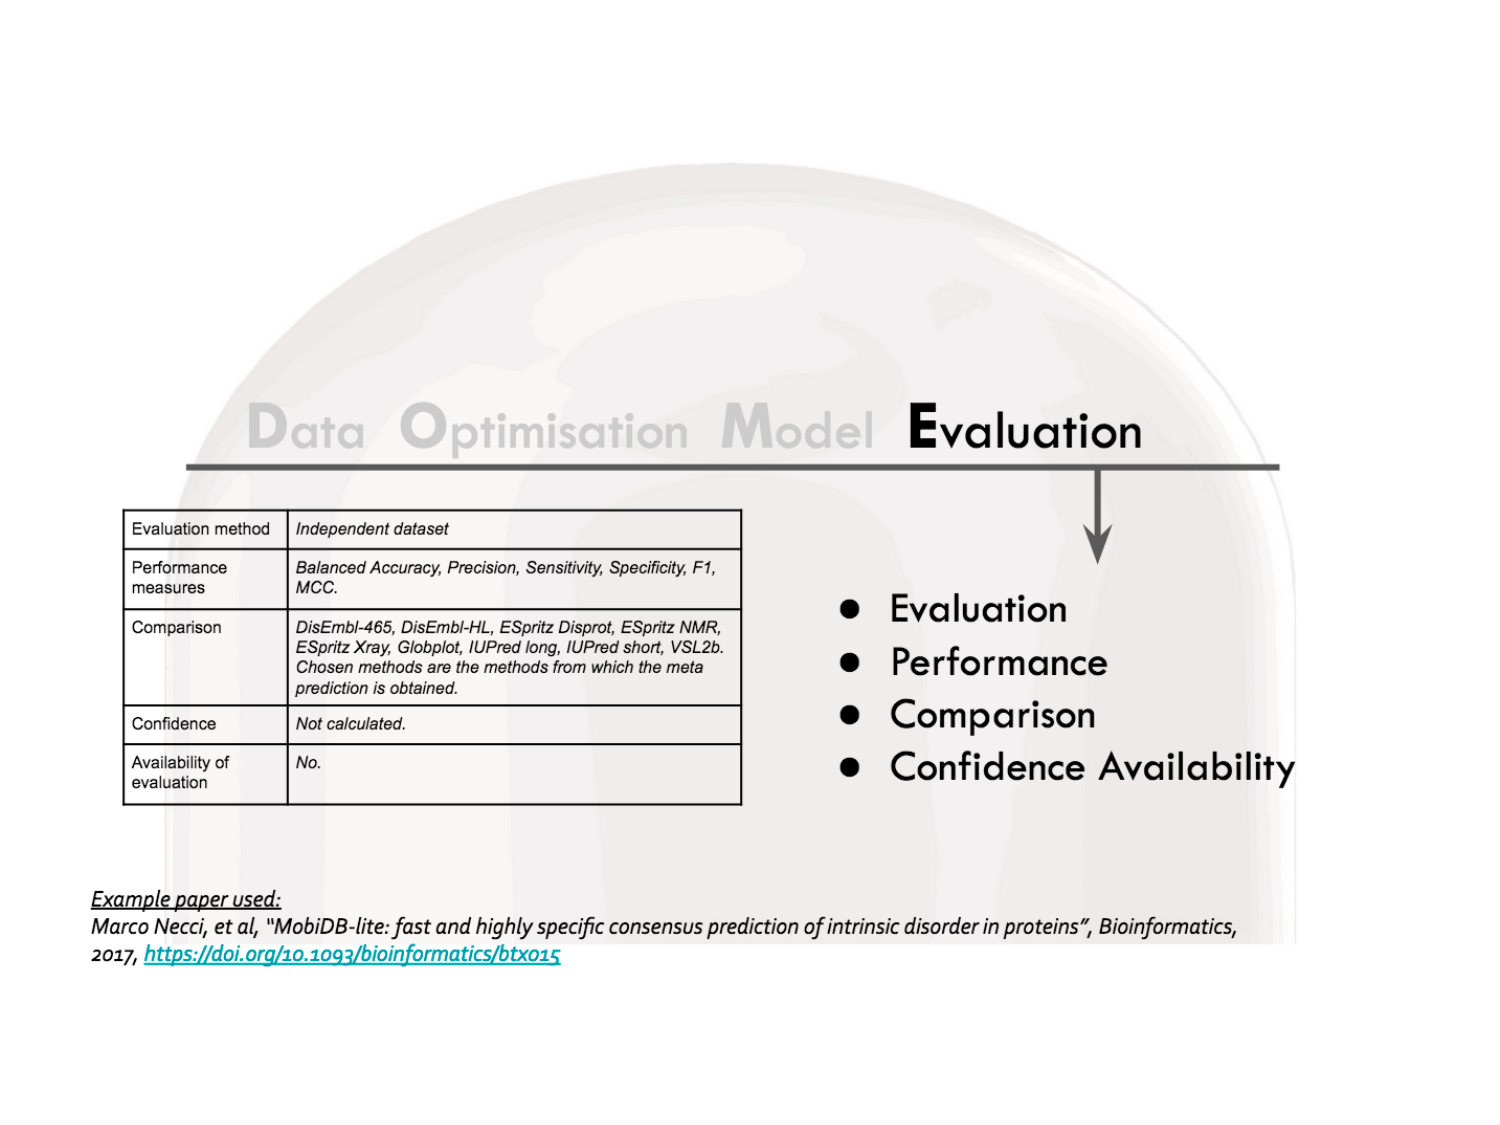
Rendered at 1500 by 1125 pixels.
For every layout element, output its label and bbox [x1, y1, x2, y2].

picture [0, 147, 1500, 980]
